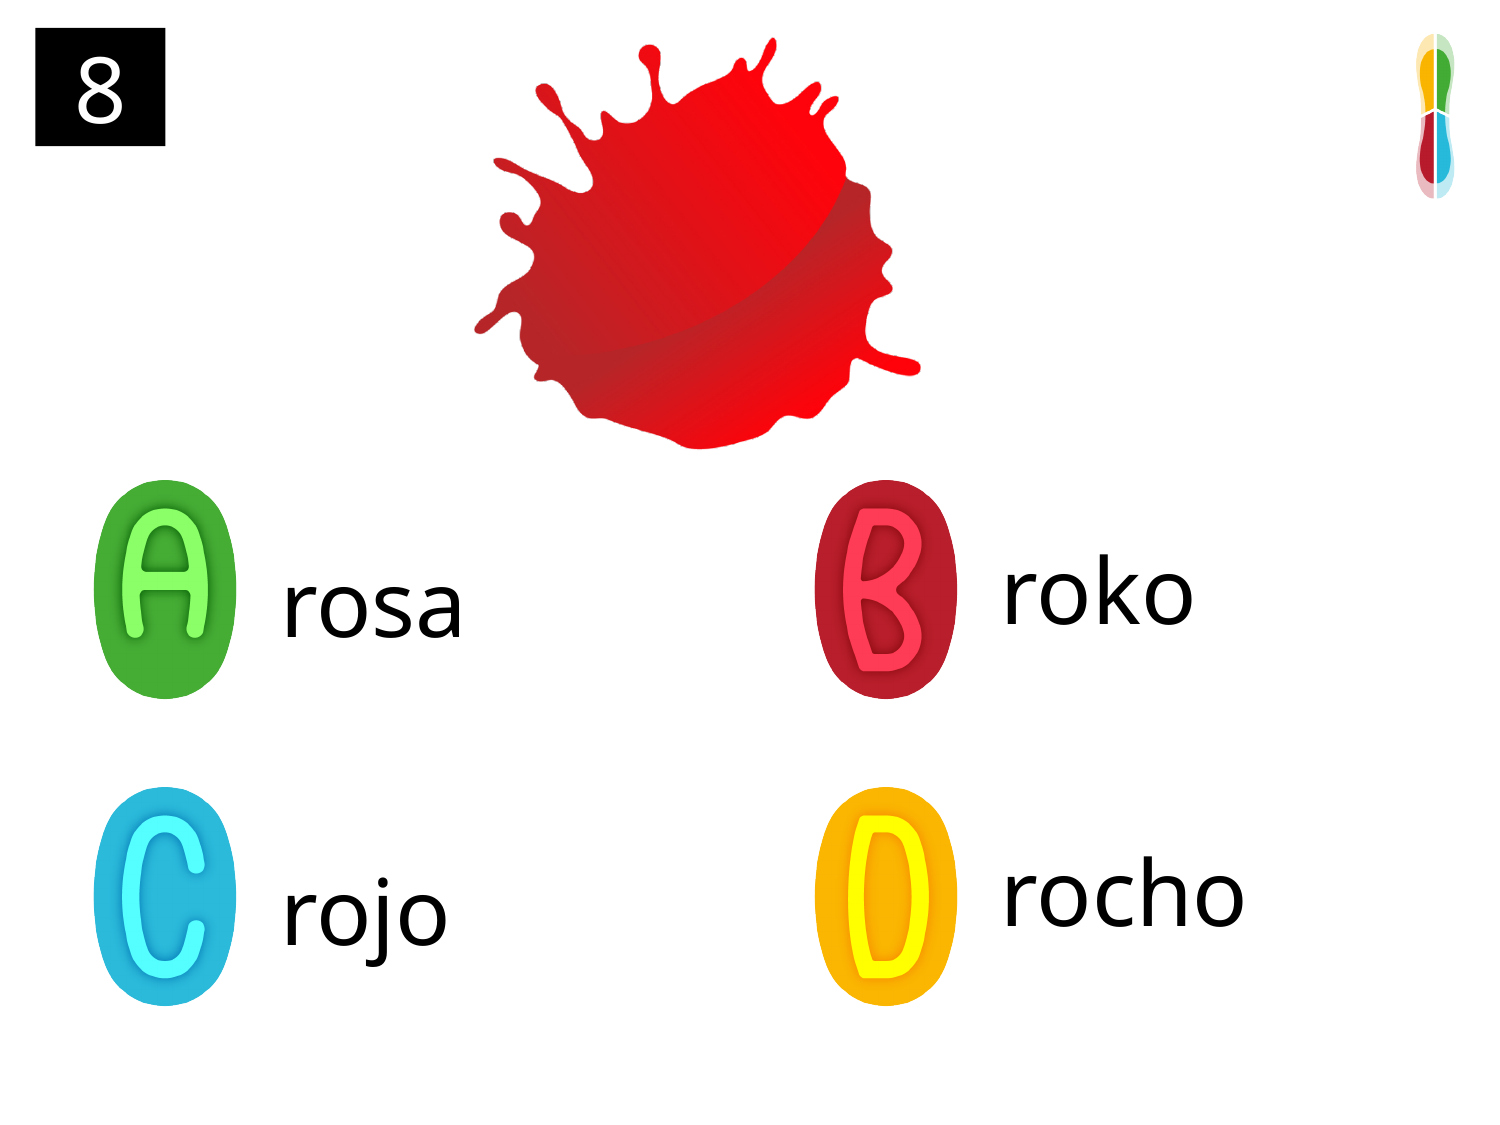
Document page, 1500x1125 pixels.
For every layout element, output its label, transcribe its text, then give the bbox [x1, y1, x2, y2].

text_box rocho [991, 827, 1477, 952]
picture [64, 438, 266, 740]
text_box roko [991, 526, 1477, 651]
picture [785, 745, 987, 1048]
picture [1375, 27, 1495, 206]
text_box rosa [270, 538, 756, 664]
picture [64, 745, 266, 1048]
title 8 [35, 27, 166, 147]
text_box rojo [270, 846, 756, 971]
picture [466, 27, 987, 740]
